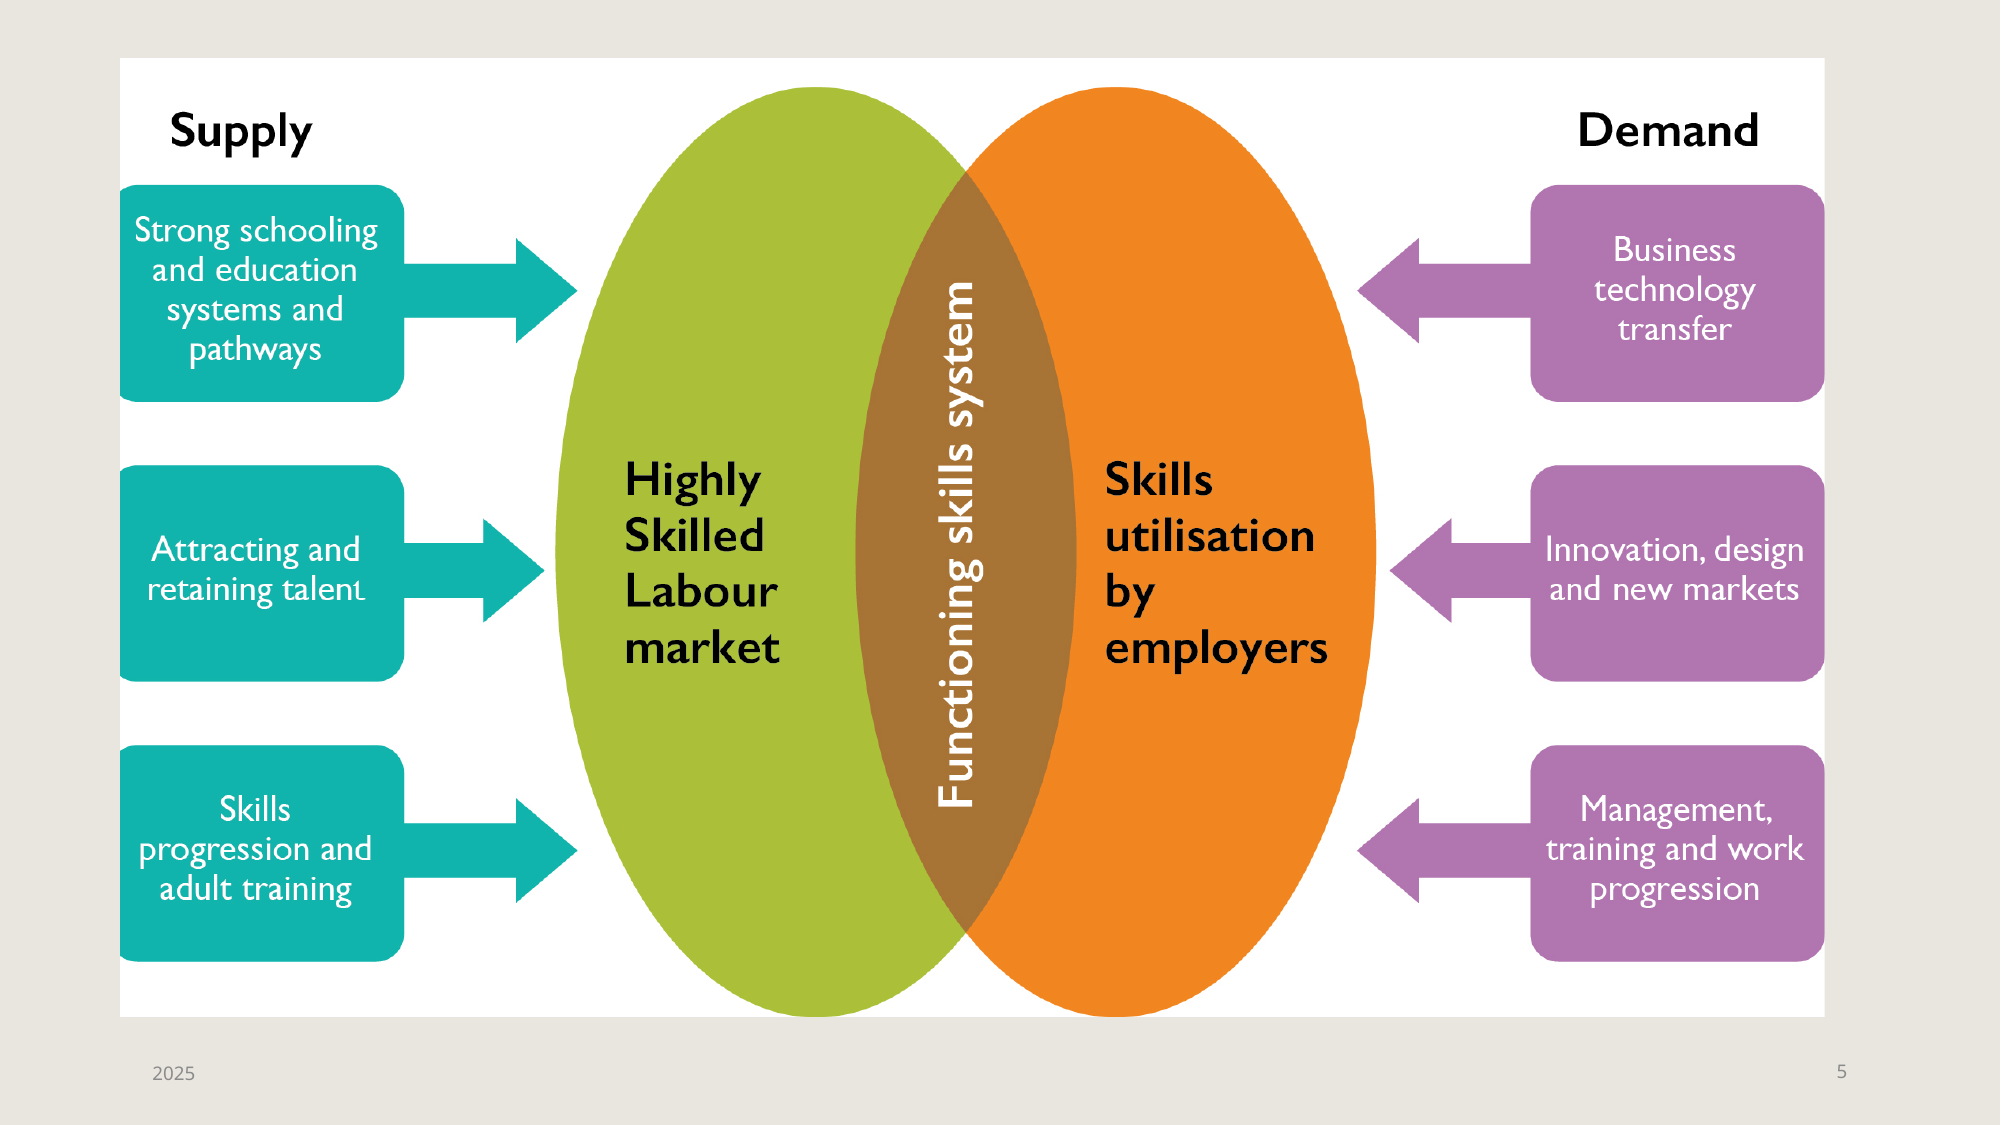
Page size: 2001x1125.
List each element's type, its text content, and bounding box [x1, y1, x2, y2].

slide_number 2025 [137, 1042, 588, 1103]
slide_number 5 [1412, 1042, 1863, 1103]
picture [119, 57, 1825, 1017]
